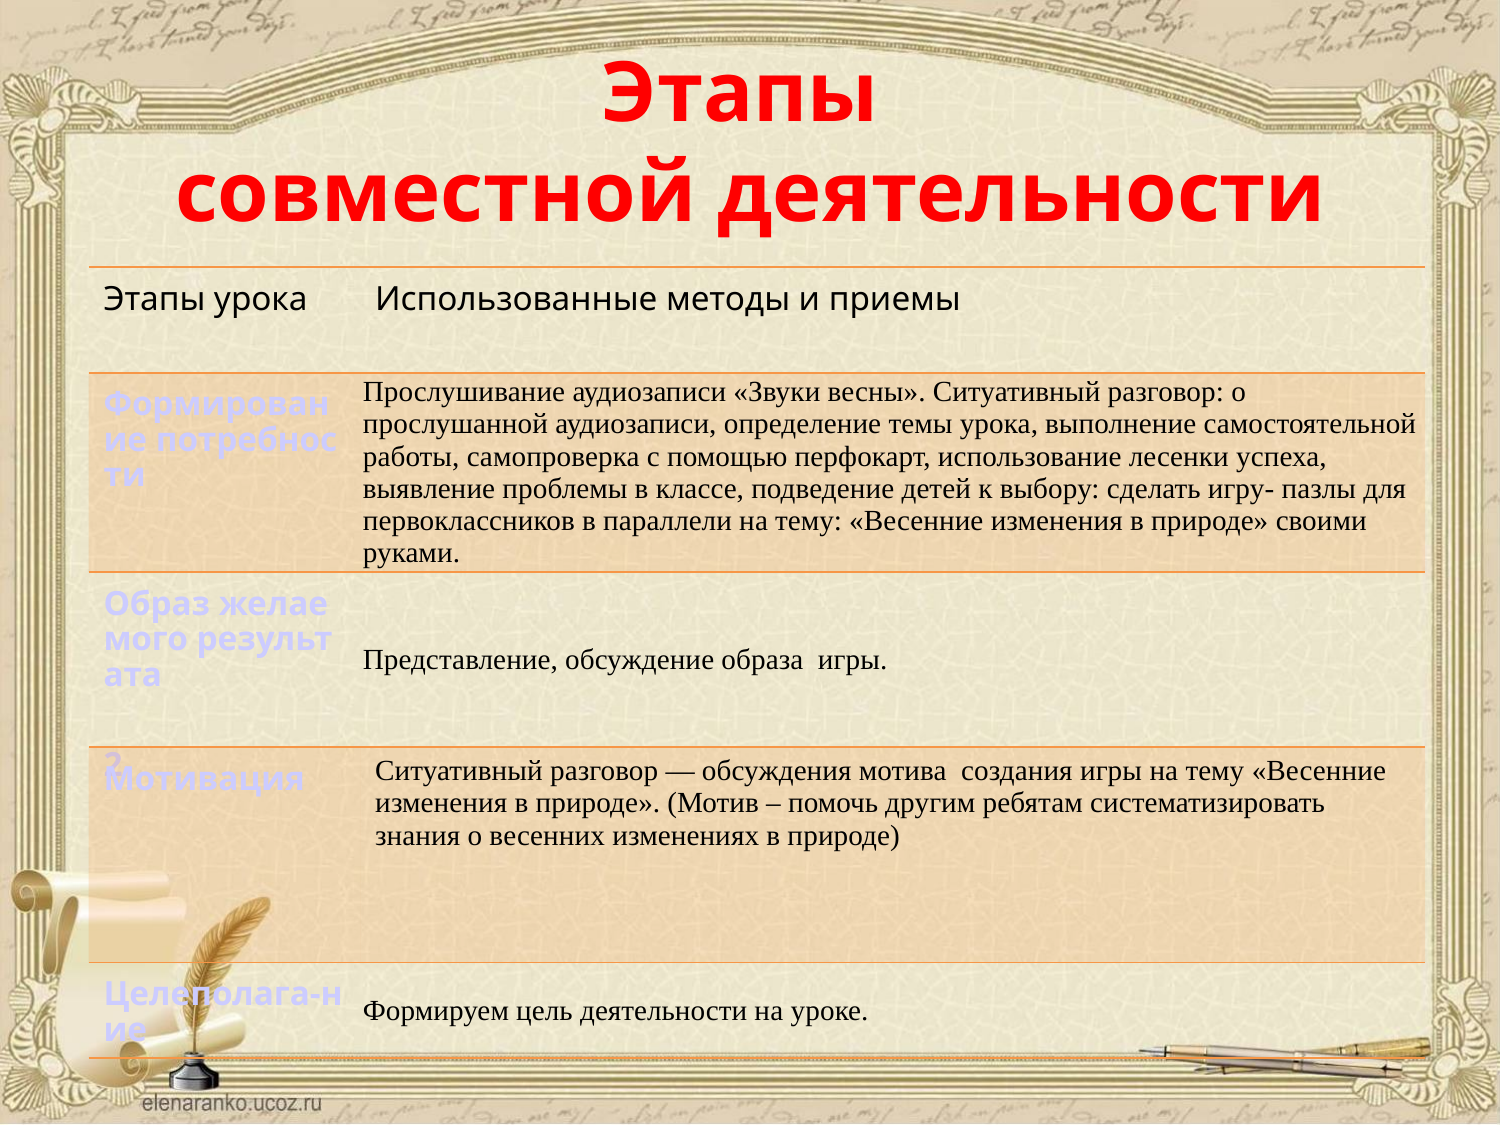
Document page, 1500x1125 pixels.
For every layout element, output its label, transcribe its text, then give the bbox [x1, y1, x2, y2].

table_header Использованные методы и приемы [360, 268, 1425, 372]
table_cell Формирование потребности [89, 374, 360, 571]
table_cell Целеполага-ние [89, 963, 360, 1057]
table_cell Представление, обсуждение образа игры. [360, 573, 1425, 746]
table_cell Образ желаемого результата 2 [89, 573, 360, 746]
table_cell Мотивация [89, 748, 360, 962]
table_header Этапы урока [89, 268, 360, 372]
table_cell Ситуативный разговор — обсуждения мотива создания игры на тему «Весенние изменения в природе». (Мотив – помочь другим ребятам систематизировать знания о весенних изменениях в природе) [360, 748, 1425, 962]
table_cell Формируем цель деятельности на уроке. [360, 963, 1425, 1057]
table_cell Прослушивание аудиозаписи «Звуки весны». Ситуативный разговор: о прослушанной аудиозаписи, определение темы урока, выполнение самостоятельной работы, самопроверка с помощью перфокарт, использование лесенки успеха, выявление проблемы в классе, подведение детей к выбору: сделать игру- пазлы для первоклассников в параллели на тему: «Весенние изменения в природе» своими руками. [360, 374, 1425, 571]
title Этапы совместной деятельности [76, 30, 1426, 233]
picture [0, 0, 1500, 1125]
